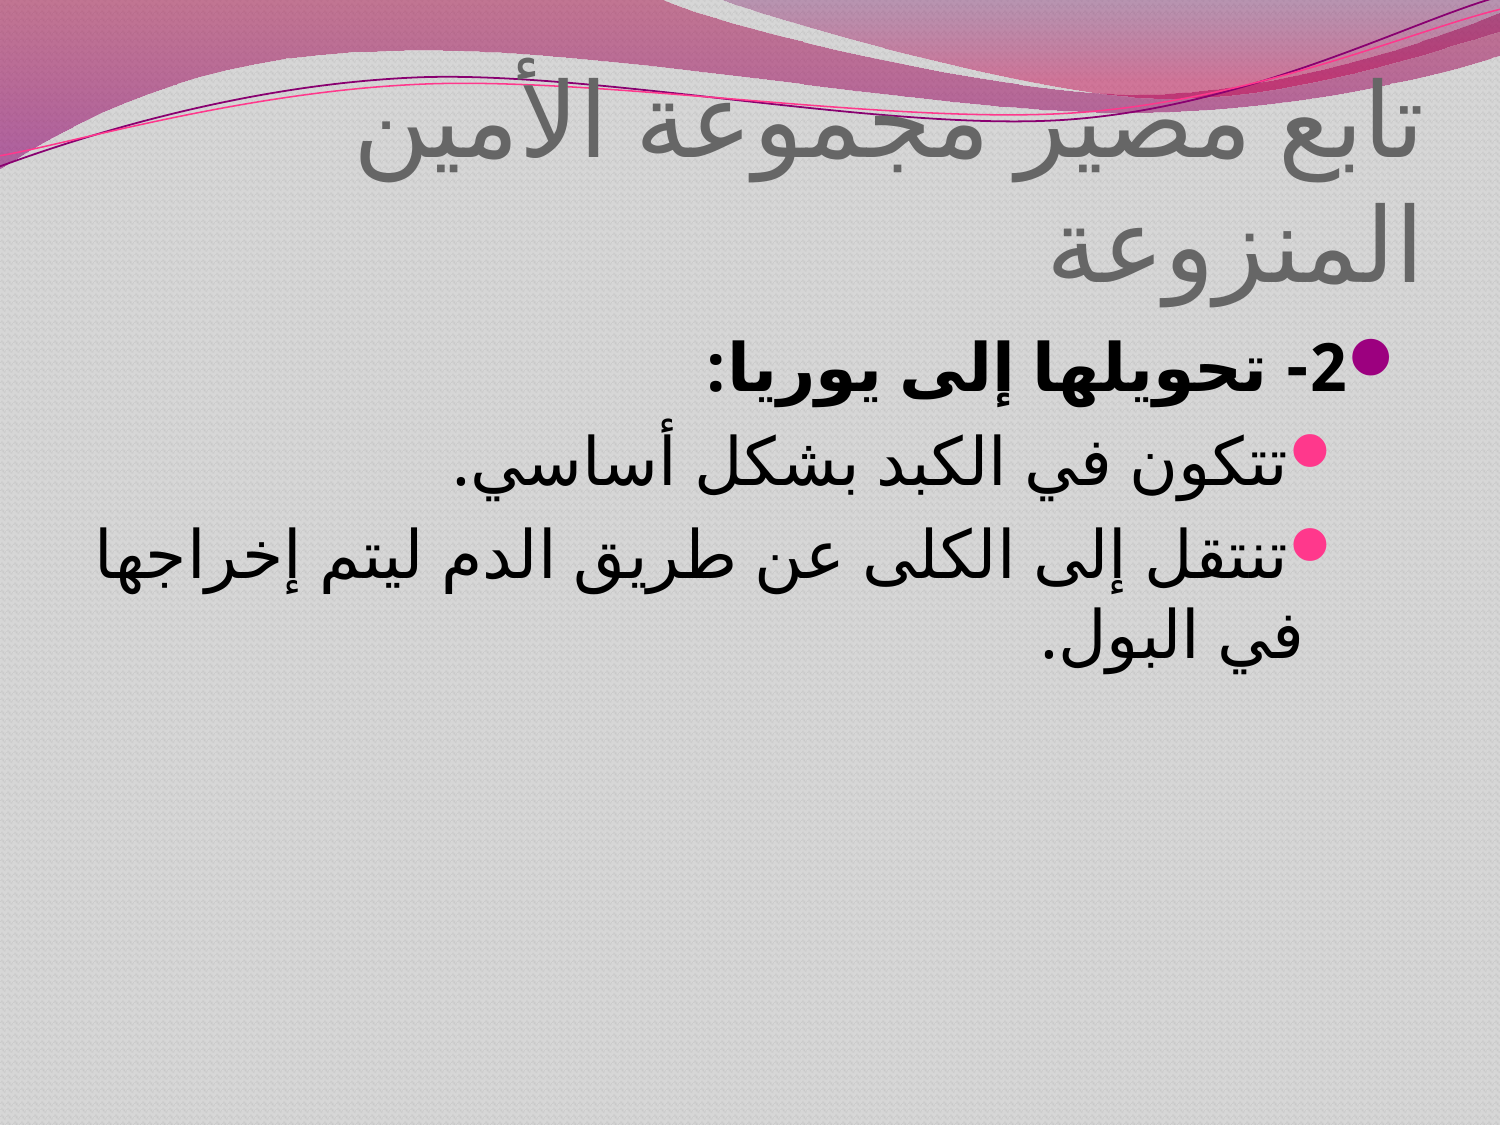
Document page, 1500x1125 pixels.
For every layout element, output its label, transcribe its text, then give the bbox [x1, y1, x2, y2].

title تابع مصير مجموعة الأمين المنزوعة [75, 115, 1425, 303]
list 2- تحويلها إلى يوريا: تتكون في الكبد بشكل أساسي. تنتقل إلى الكلى عن طريق الدم ليتم إخراجها في البول. [75, 317, 1425, 1038]
